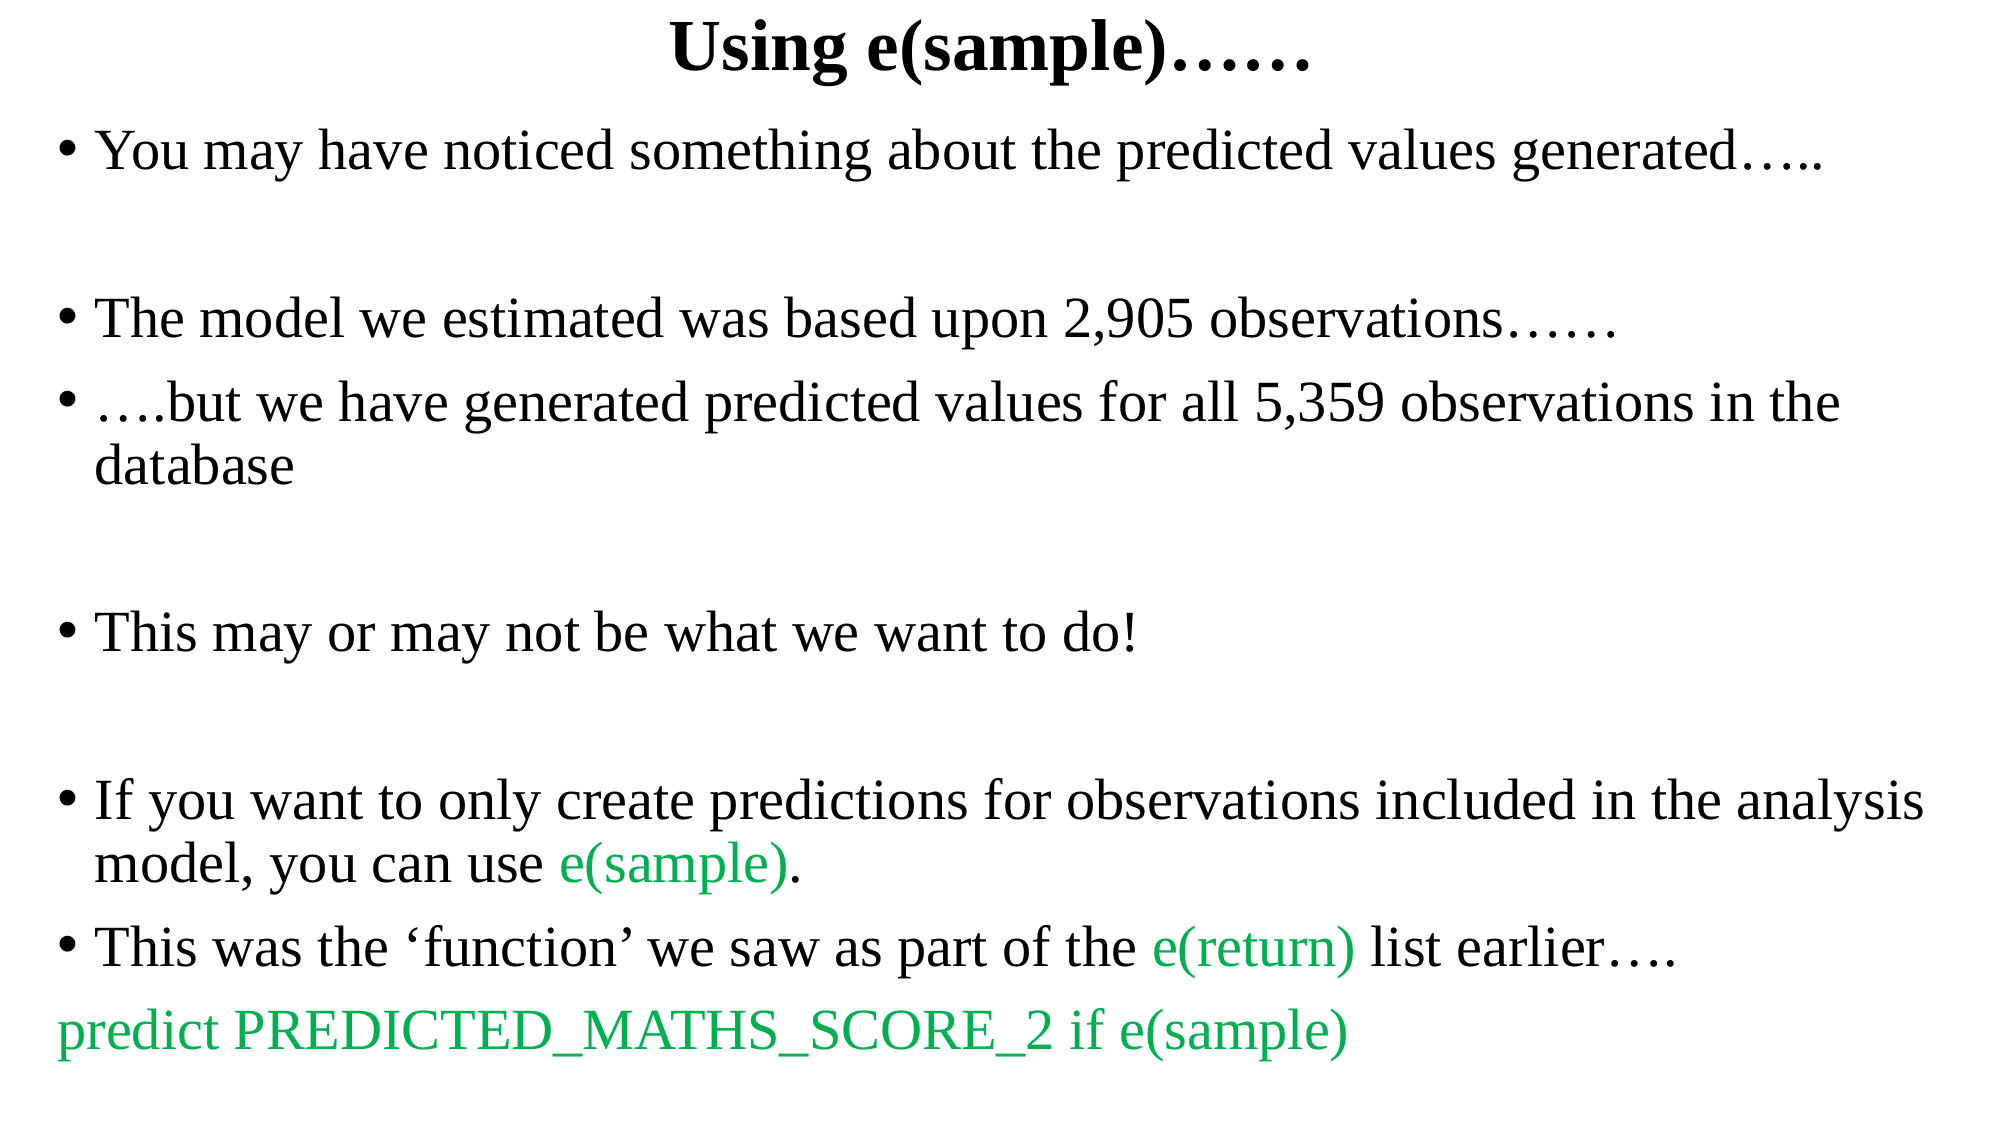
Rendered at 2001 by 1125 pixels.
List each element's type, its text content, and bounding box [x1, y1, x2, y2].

list You may have noticed something about the predicted values generated….. The model we estimated was based upon 2,905 observations…… ….but we have generated predicted values for all 5,359 observations in the database This may or may not be what we want to do! If you want to only create predictions for observations included in the analysis model, you can use e(sample). This was the ‘function’ we saw as part of the e(return) list earlier…. predict PREDICTED_MATHS_SCORE_2 if e(sample) [42, 111, 1959, 1080]
title Using e(sample)…… [121, 0, 1863, 95]
